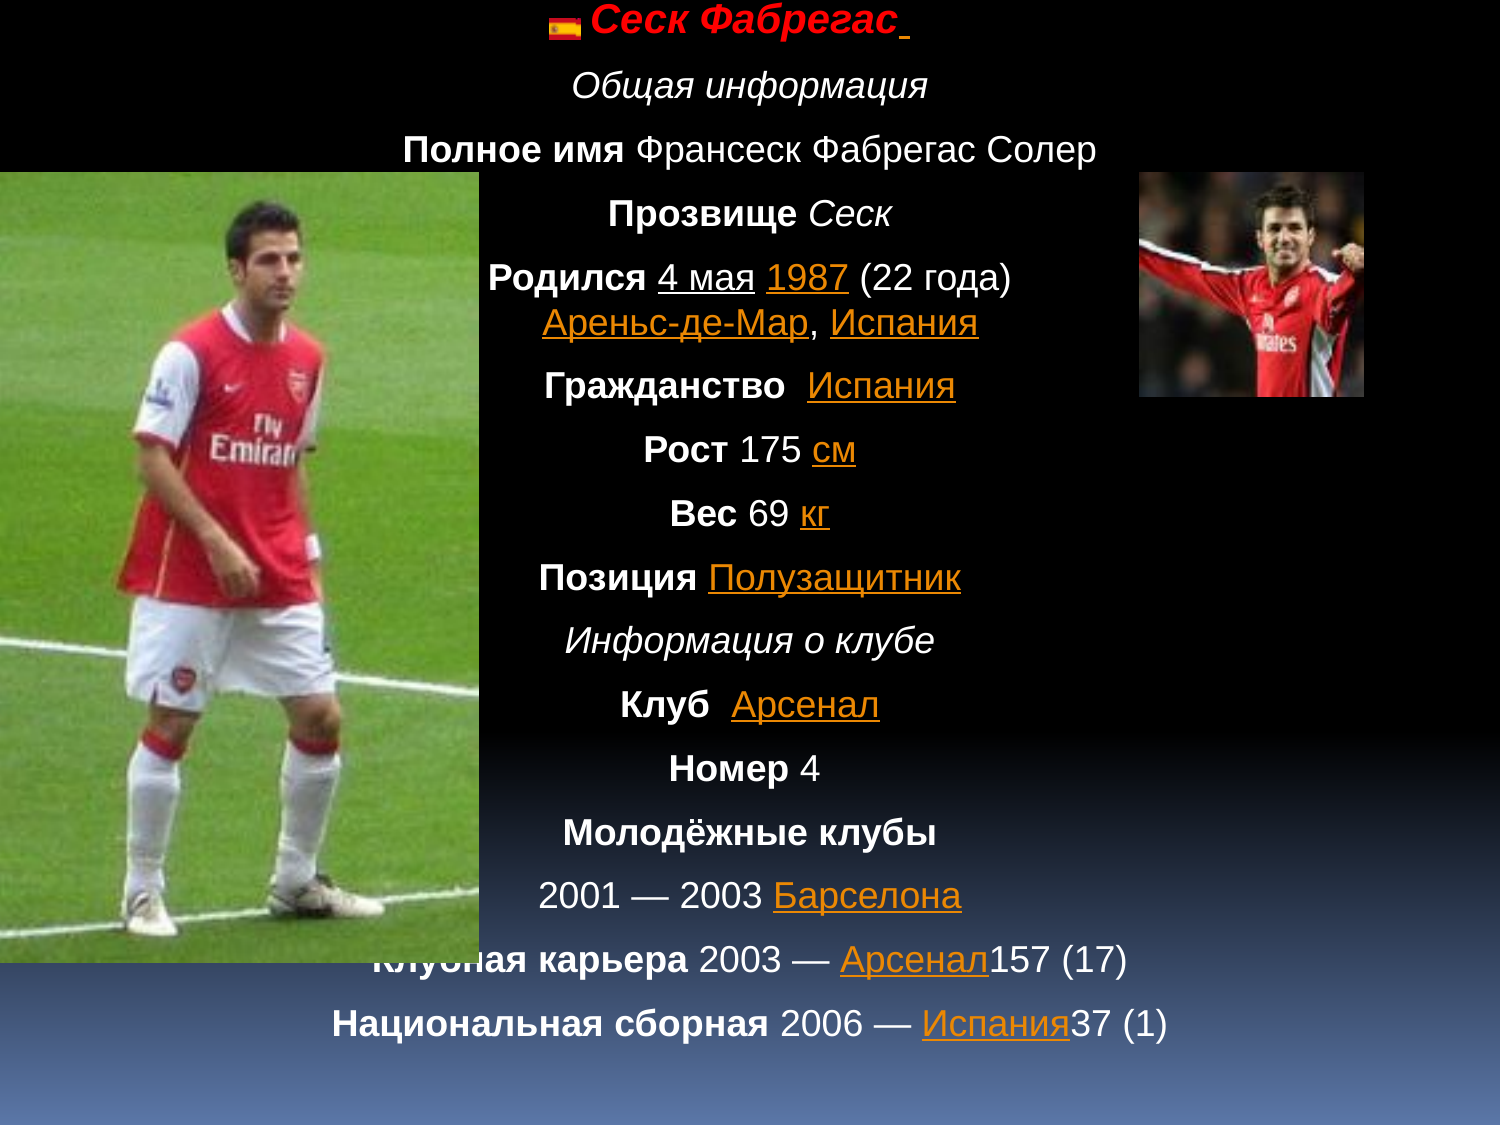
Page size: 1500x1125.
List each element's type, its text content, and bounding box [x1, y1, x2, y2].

picture [1139, 172, 1365, 398]
picture [548, 18, 581, 40]
text_box Сеск Фабрегас Общая информация Полное имя Франсеск Фабрегас Солер Прозвище Сеск Родился 4 мая 1987 (22 года) Ареньс-де-Мар, Испания Гражданство Испания Рост 175 см Вес 69 кг Позиция Полузащитник Информация о клубе Клуб Арсенал Номер 4 Молодёжные клубы 2001 — 2003 Барселона Клубная карьера 2003 — Арсенал157 (17) Национальная сборная 2006 — Испания37 (1) [0, 0, 1500, 1052]
picture [0, 172, 480, 964]
